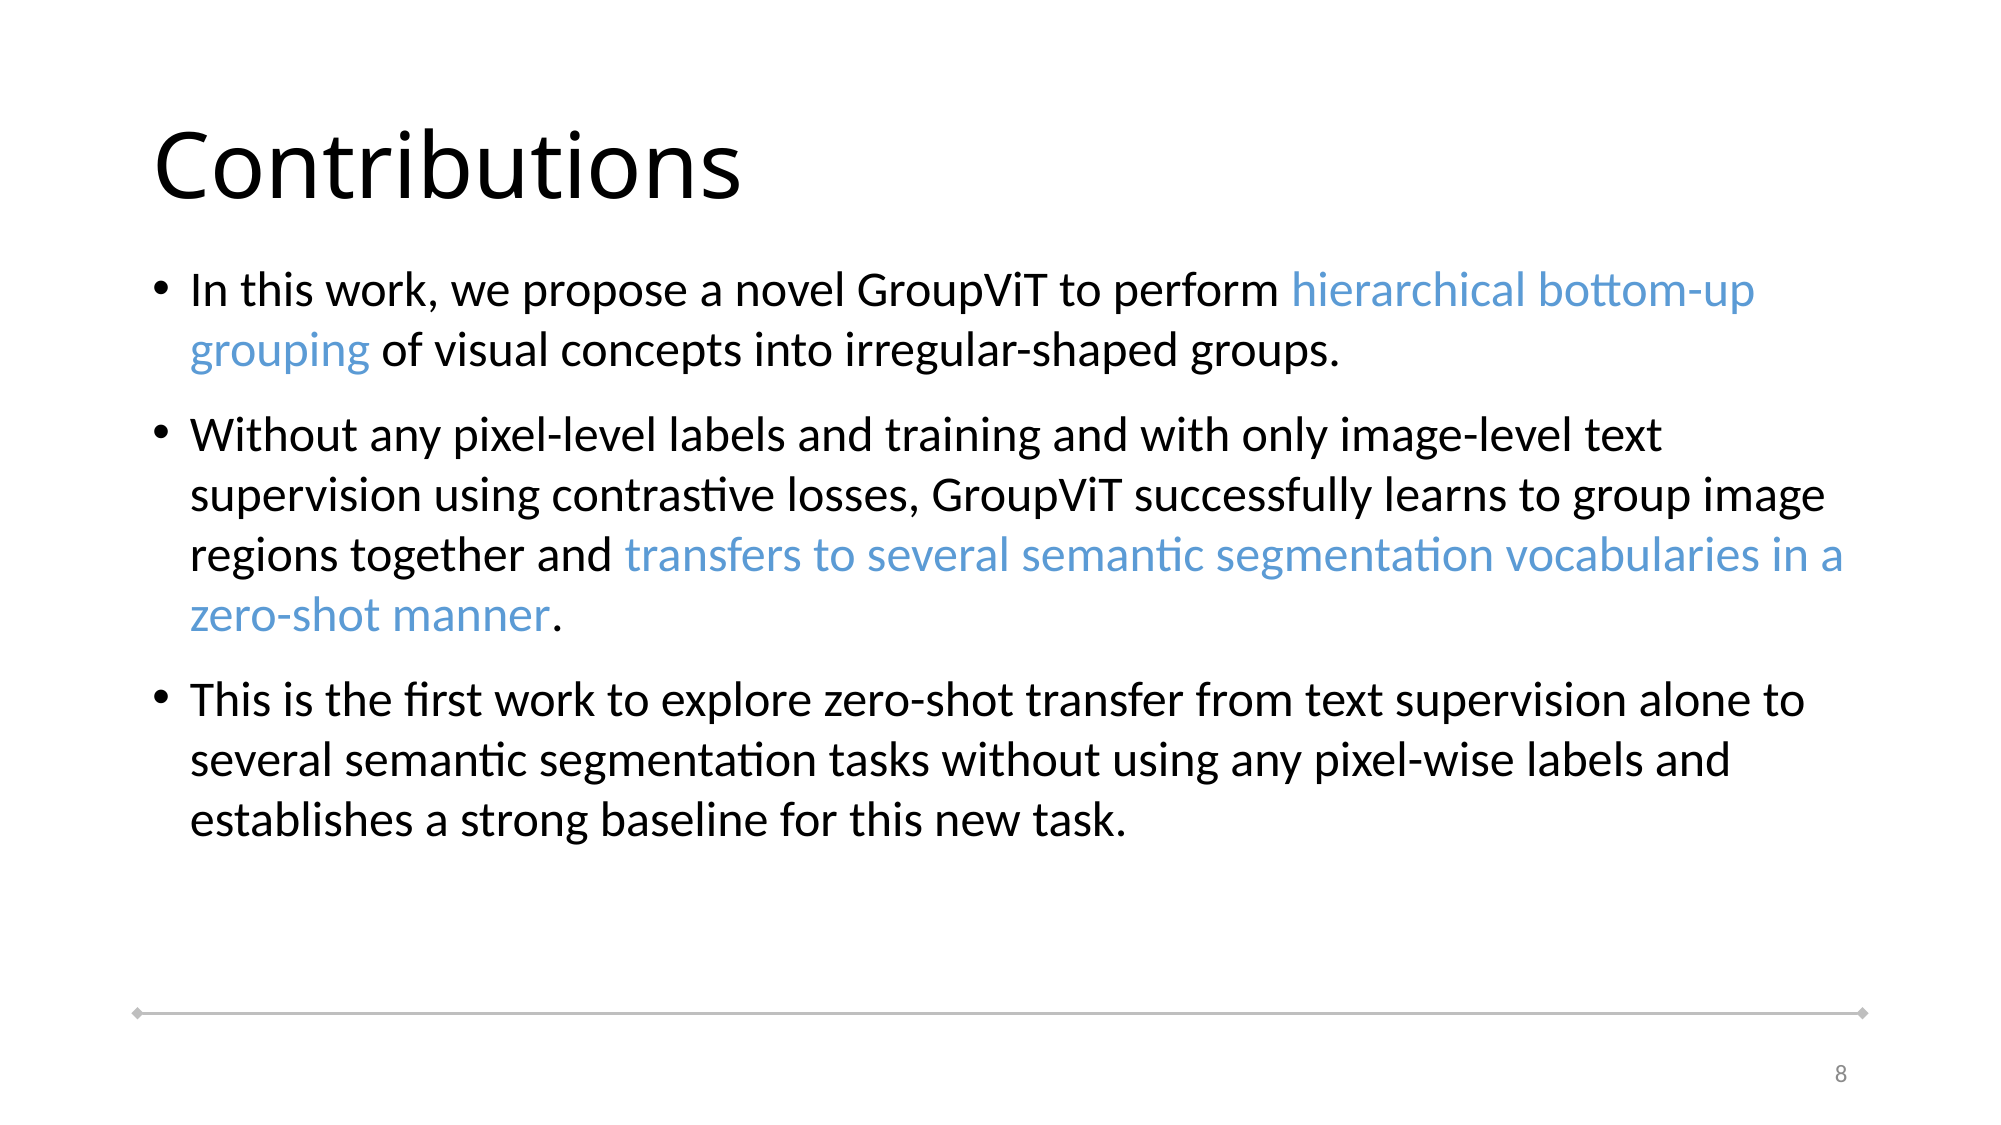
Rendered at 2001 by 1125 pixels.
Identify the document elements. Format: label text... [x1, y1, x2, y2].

title Contributions [137, 59, 1863, 249]
list In this work, we propose a novel GroupViT to perform hierarchical bottom-up grouping of visual concepts into irregular-shaped groups. Without any pixel-level labels and training and with only image-level text supervision using contrastive losses, GroupViT successfully learns to group image regions together and transfers to several semantic segmentation vocabularies in a zero-shot manner. This is the first work to explore zero-shot transfer from text supervision alone to several semantic segmentation tasks without using any pixel-wise labels and establishes a strong baseline for this new task. [137, 249, 1863, 1012]
slide_number 8 [1412, 1042, 1863, 1103]
